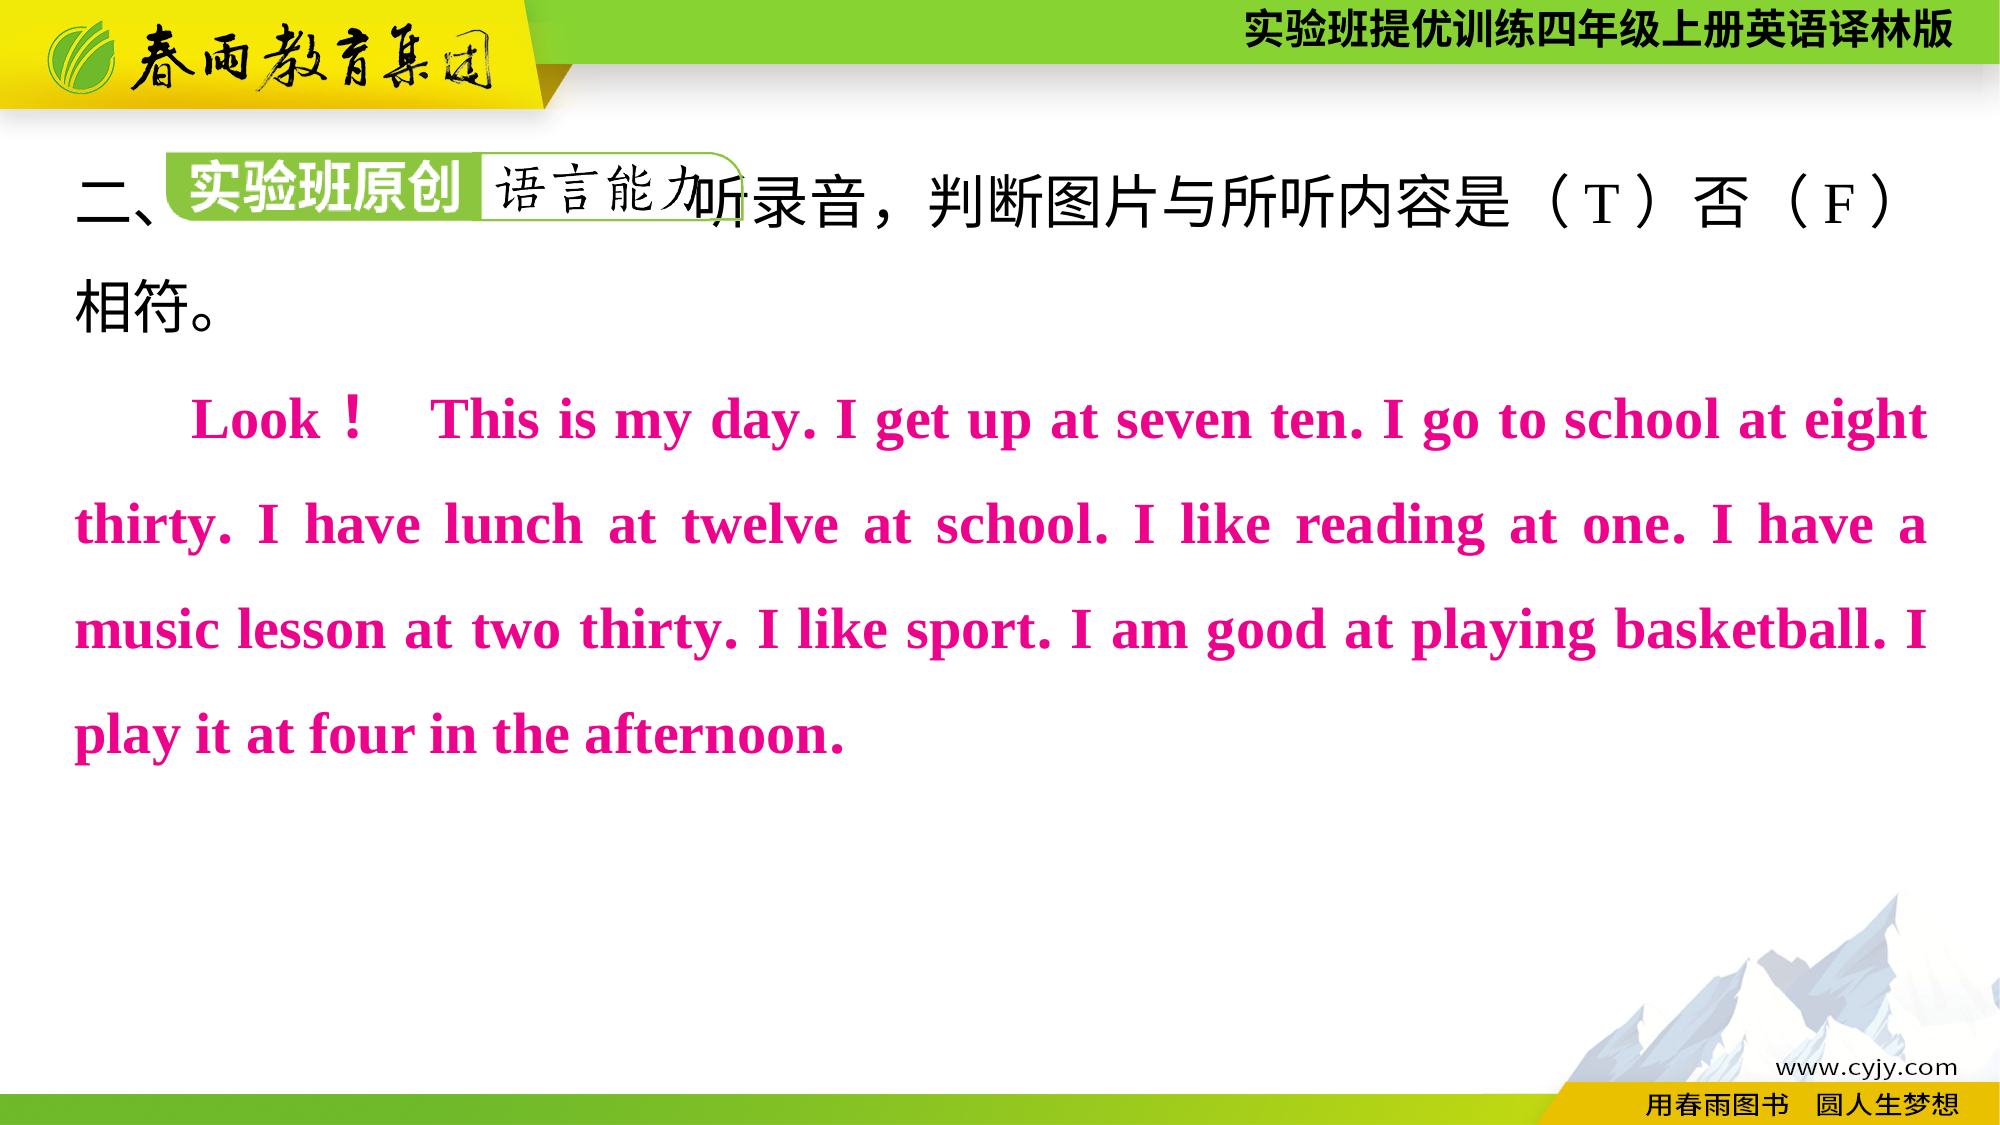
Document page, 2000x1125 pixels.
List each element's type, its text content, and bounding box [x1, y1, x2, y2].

list 二、 听录音，判断图片与所听内容是（T）否（F）相符。 [59, 122, 1944, 337]
picture [0, 0, 2000, 1125]
text_box Look！ This is my day. I get up at seven ten. I go to school at eight thirty. I have lunch at twelve at school. I like reading at one. I have a music lesson at two thirty. I like sport. I am good at playing basketball. I play it at four in the afternoon. [59, 337, 1944, 773]
